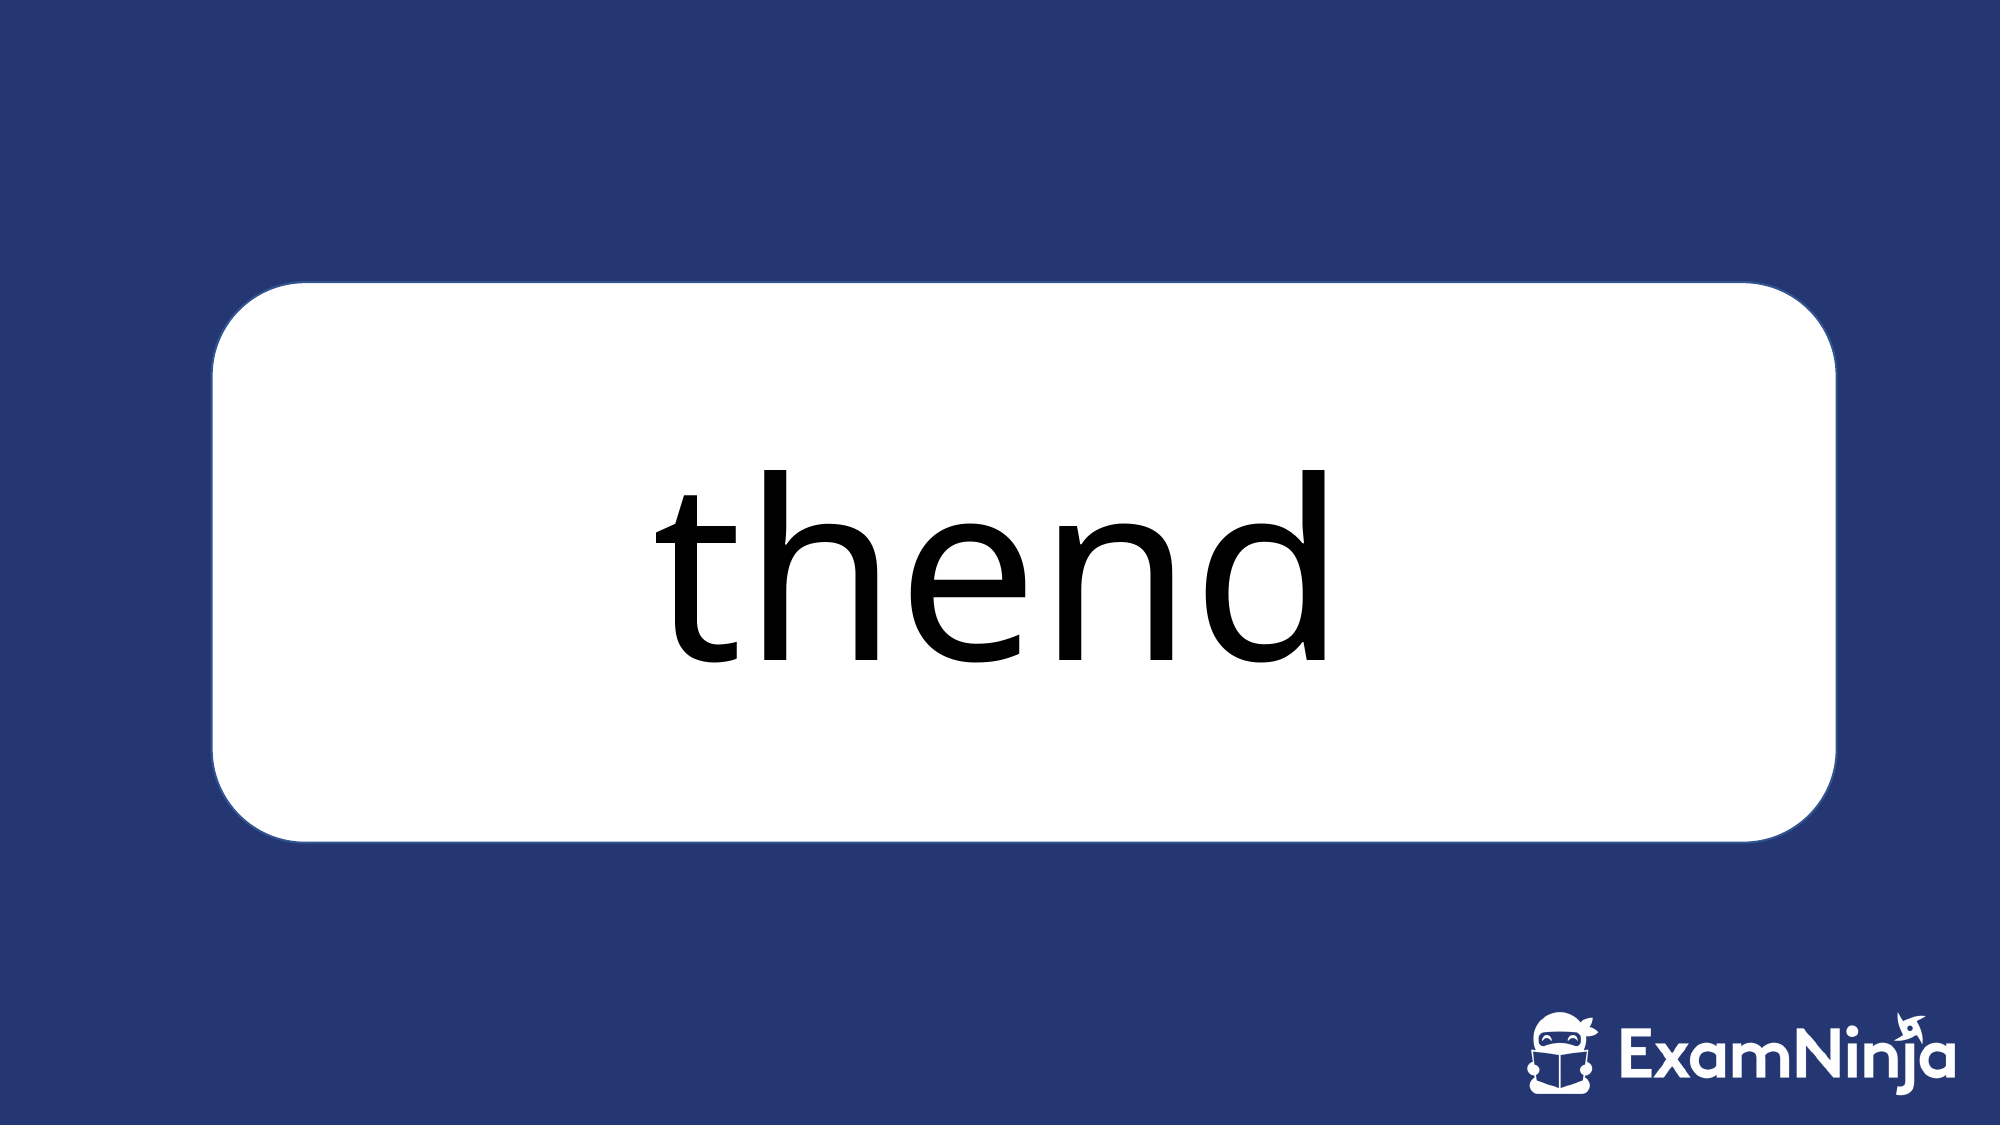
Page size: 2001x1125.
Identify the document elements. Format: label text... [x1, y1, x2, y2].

text_box [210, 719, 1838, 844]
picture [1501, 1003, 1979, 1102]
text_box thend [143, 403, 1857, 719]
text_box [210, 281, 1838, 403]
